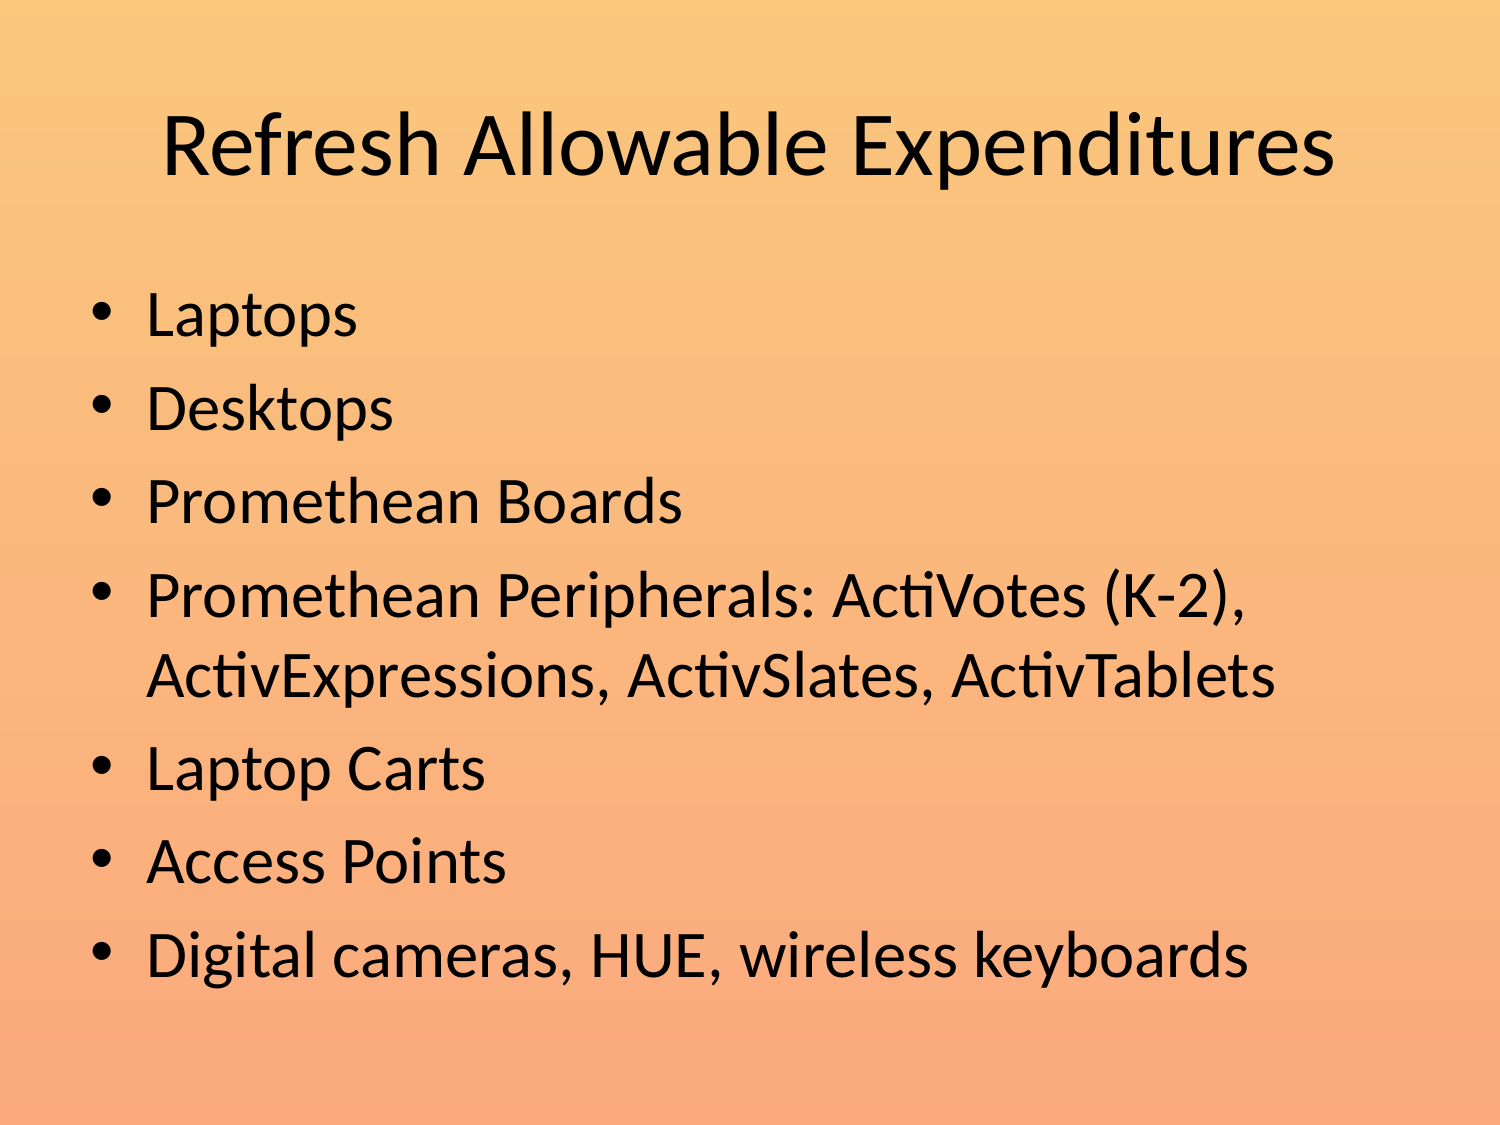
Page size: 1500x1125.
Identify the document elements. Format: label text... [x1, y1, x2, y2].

list Laptops Desktops Promethean Boards Promethean Peripherals: ActiVotes (K-2), ActivExpressions, ActivSlates, ActivTablets Laptop Carts Access Points Digital cameras, HUE, wireless keyboards [75, 262, 1425, 1005]
title Refresh Allowable Expenditures [75, 45, 1425, 233]
